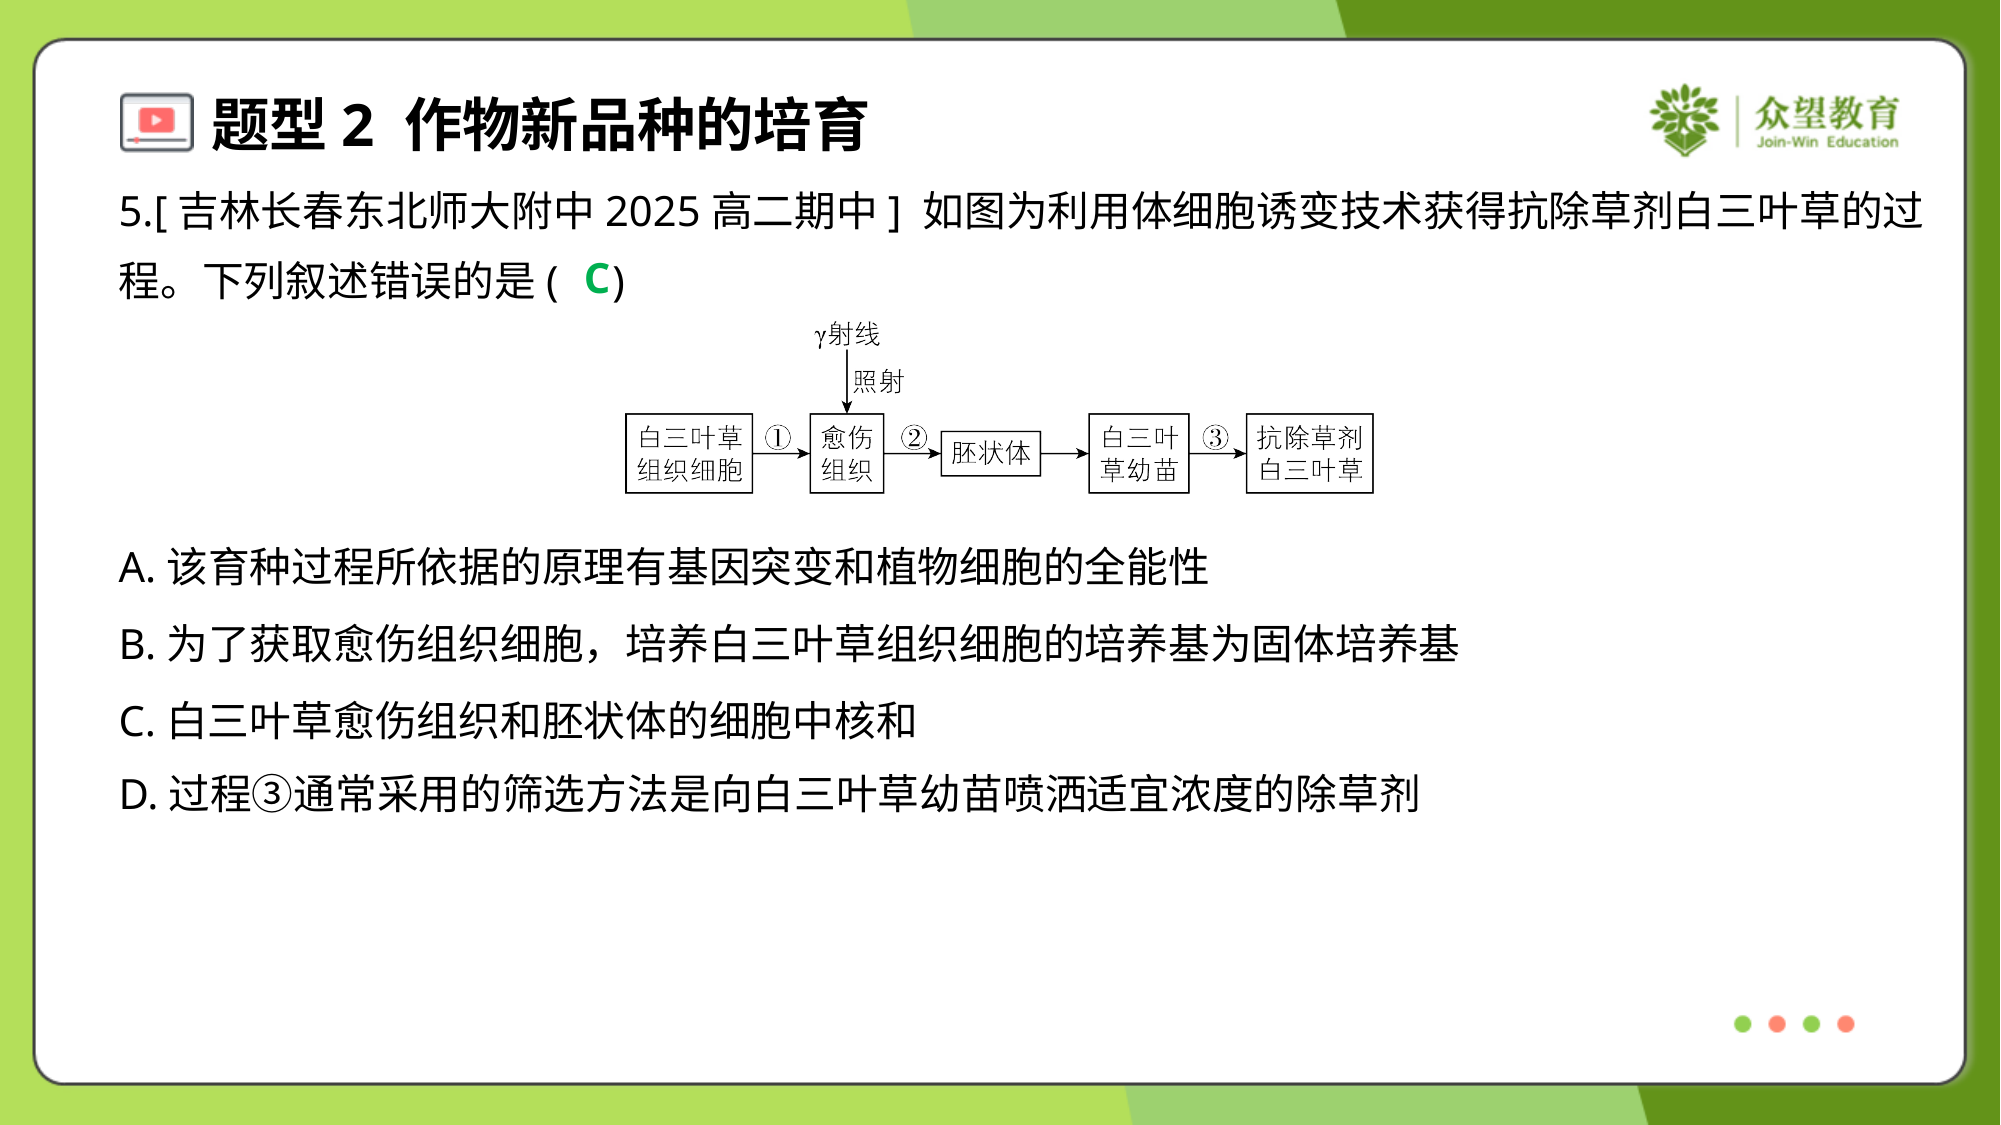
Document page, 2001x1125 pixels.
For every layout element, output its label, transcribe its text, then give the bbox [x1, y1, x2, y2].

text_box C [567, 231, 627, 296]
text_box 5.[吉林长春东北师大附中2025高二期中] 如图为利用体细胞诱变技术获得抗除草剂白三叶草的过 程。下列叙述错误的是( ) [118, 159, 1883, 298]
picture [0, 0, 2000, 1125]
